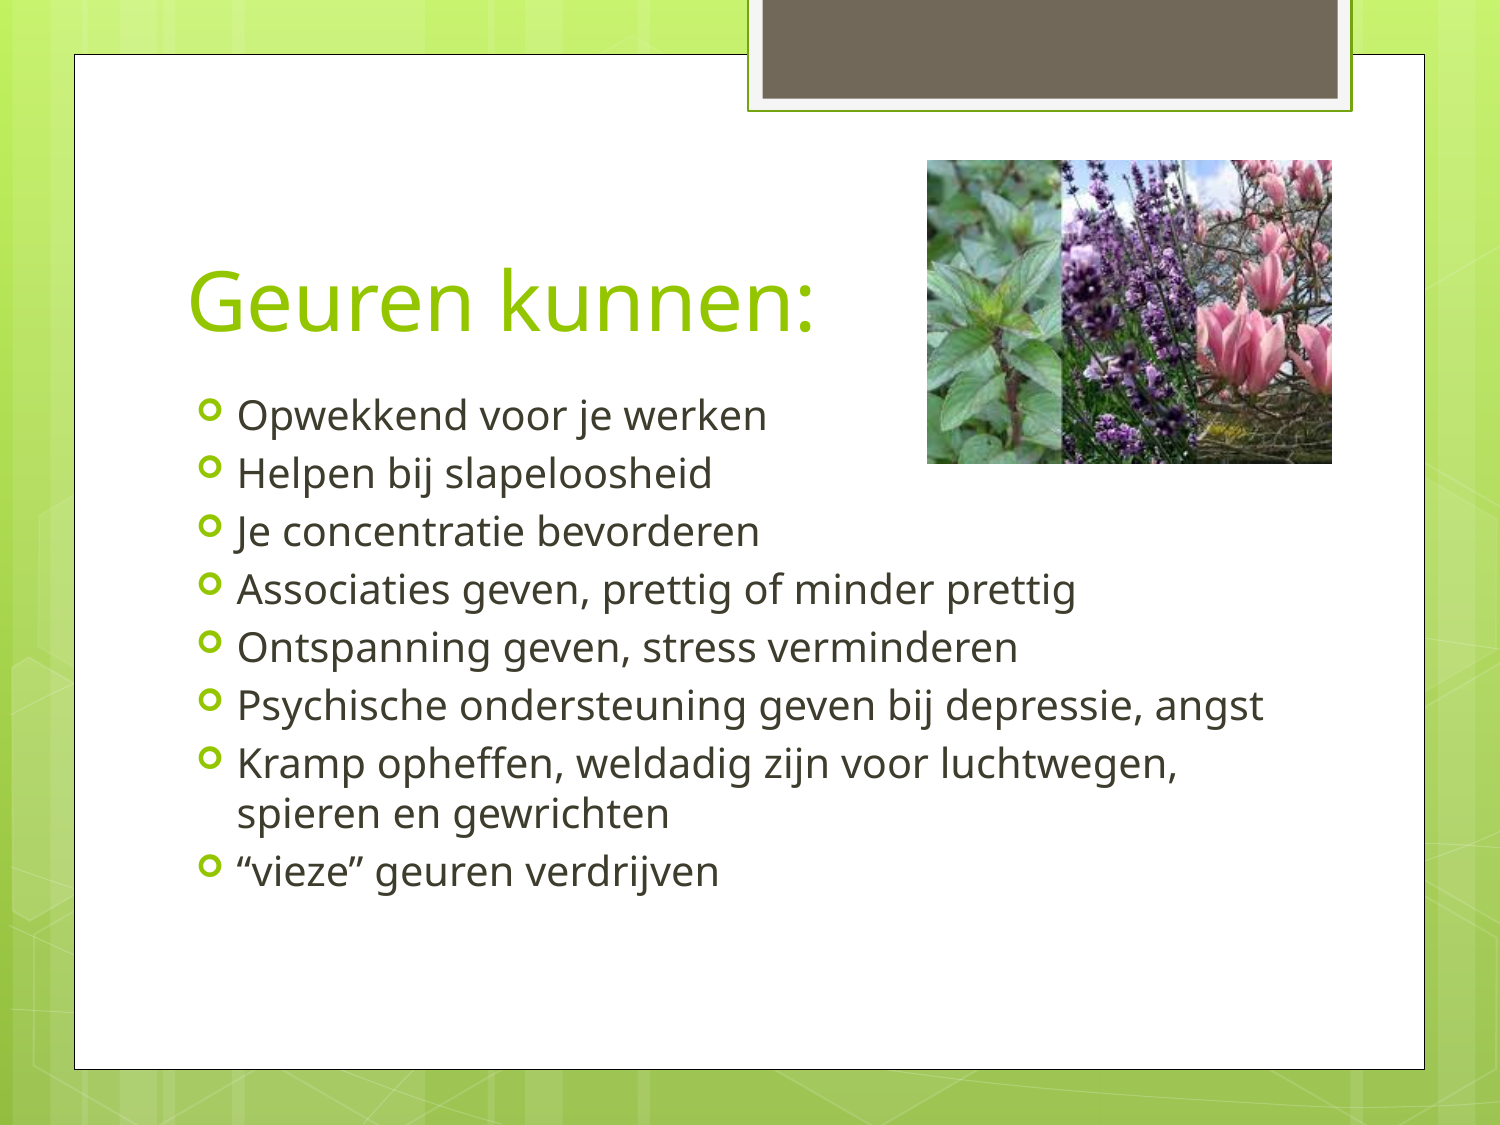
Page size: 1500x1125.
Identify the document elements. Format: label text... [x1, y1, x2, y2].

picture [926, 160, 1333, 465]
list Opwekkend voor je werken Helpen bij slapeloosheid Je concentratie bevorderen Associaties geven, prettig of minder prettig Ontspanning geven, stress verminderen Psychische ondersteuning geven bij depressie, angst Kramp opheffen, weldadig zijn voor luchtwegen, spieren en gewrichten “vieze” geuren verdrijven [171, 381, 1283, 957]
title Geuren kunnen: [171, 168, 922, 357]
